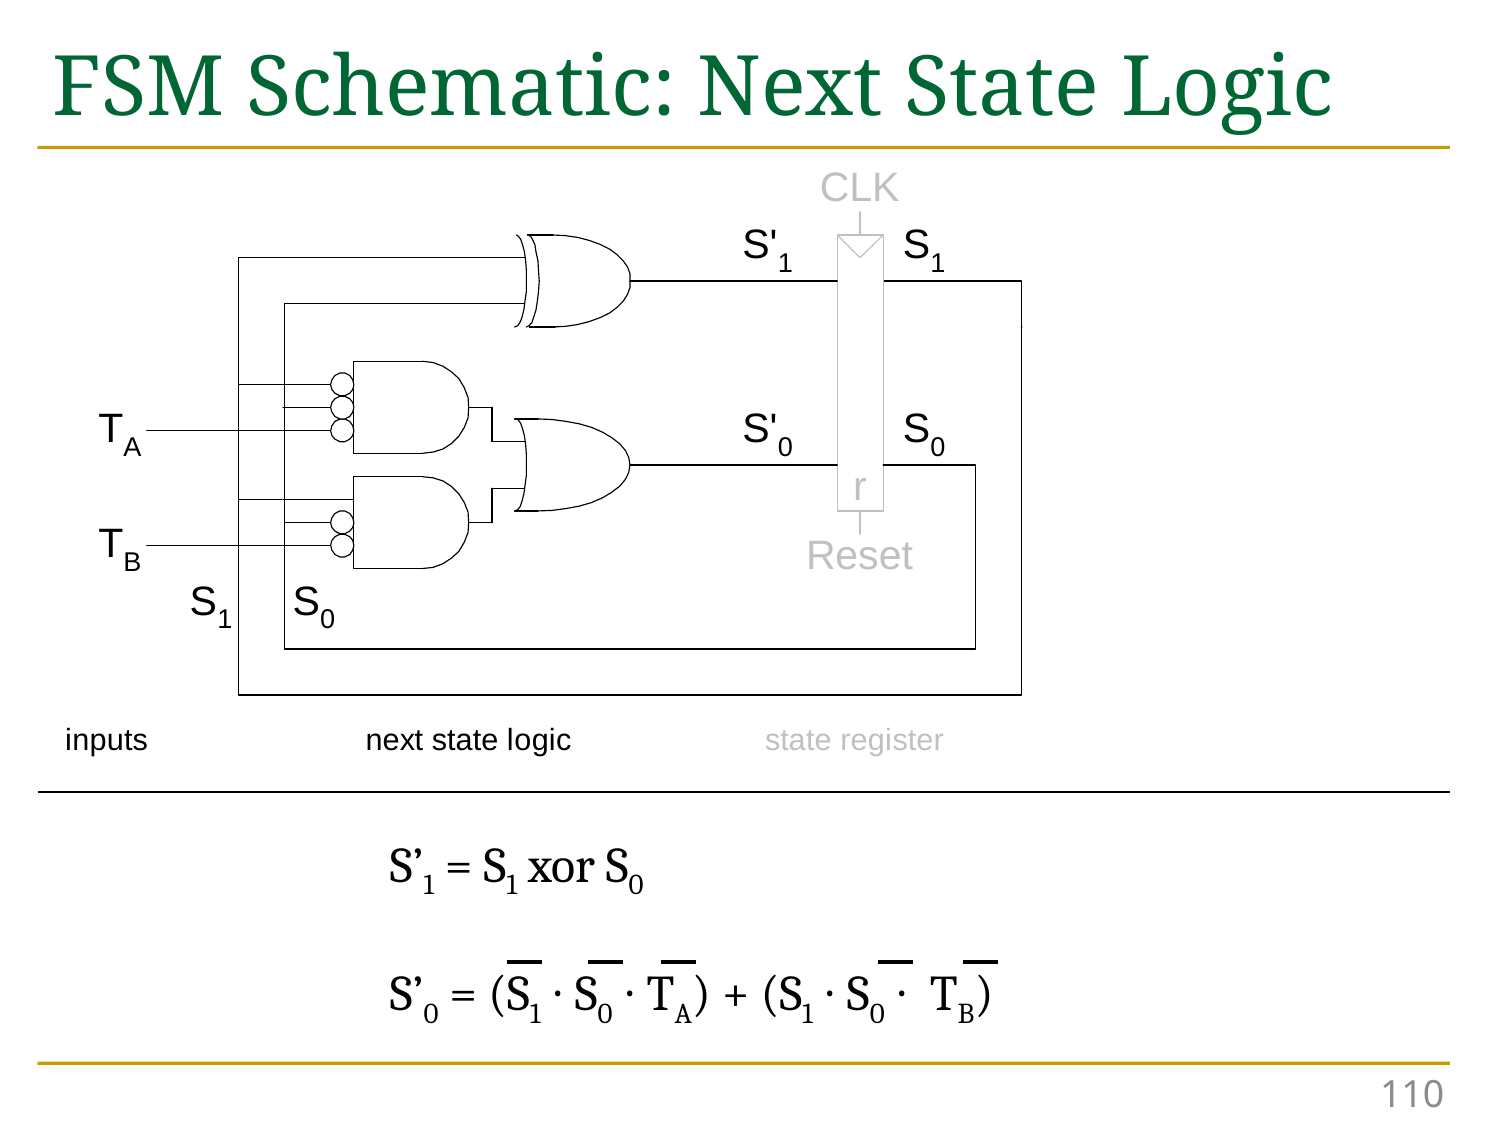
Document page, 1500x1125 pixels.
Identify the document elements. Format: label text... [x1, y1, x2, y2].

text_box S’1 = S1 xor S0 S’0 = (S1 ∙ S0 ∙ TA) + (S1 ∙ S0 ∙ TB) [375, 824, 1287, 1037]
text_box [37, 137, 1028, 791]
slide_number 110 [1121, 1066, 1460, 1125]
title FSM Schematic: Next State Logic [37, 24, 1450, 200]
